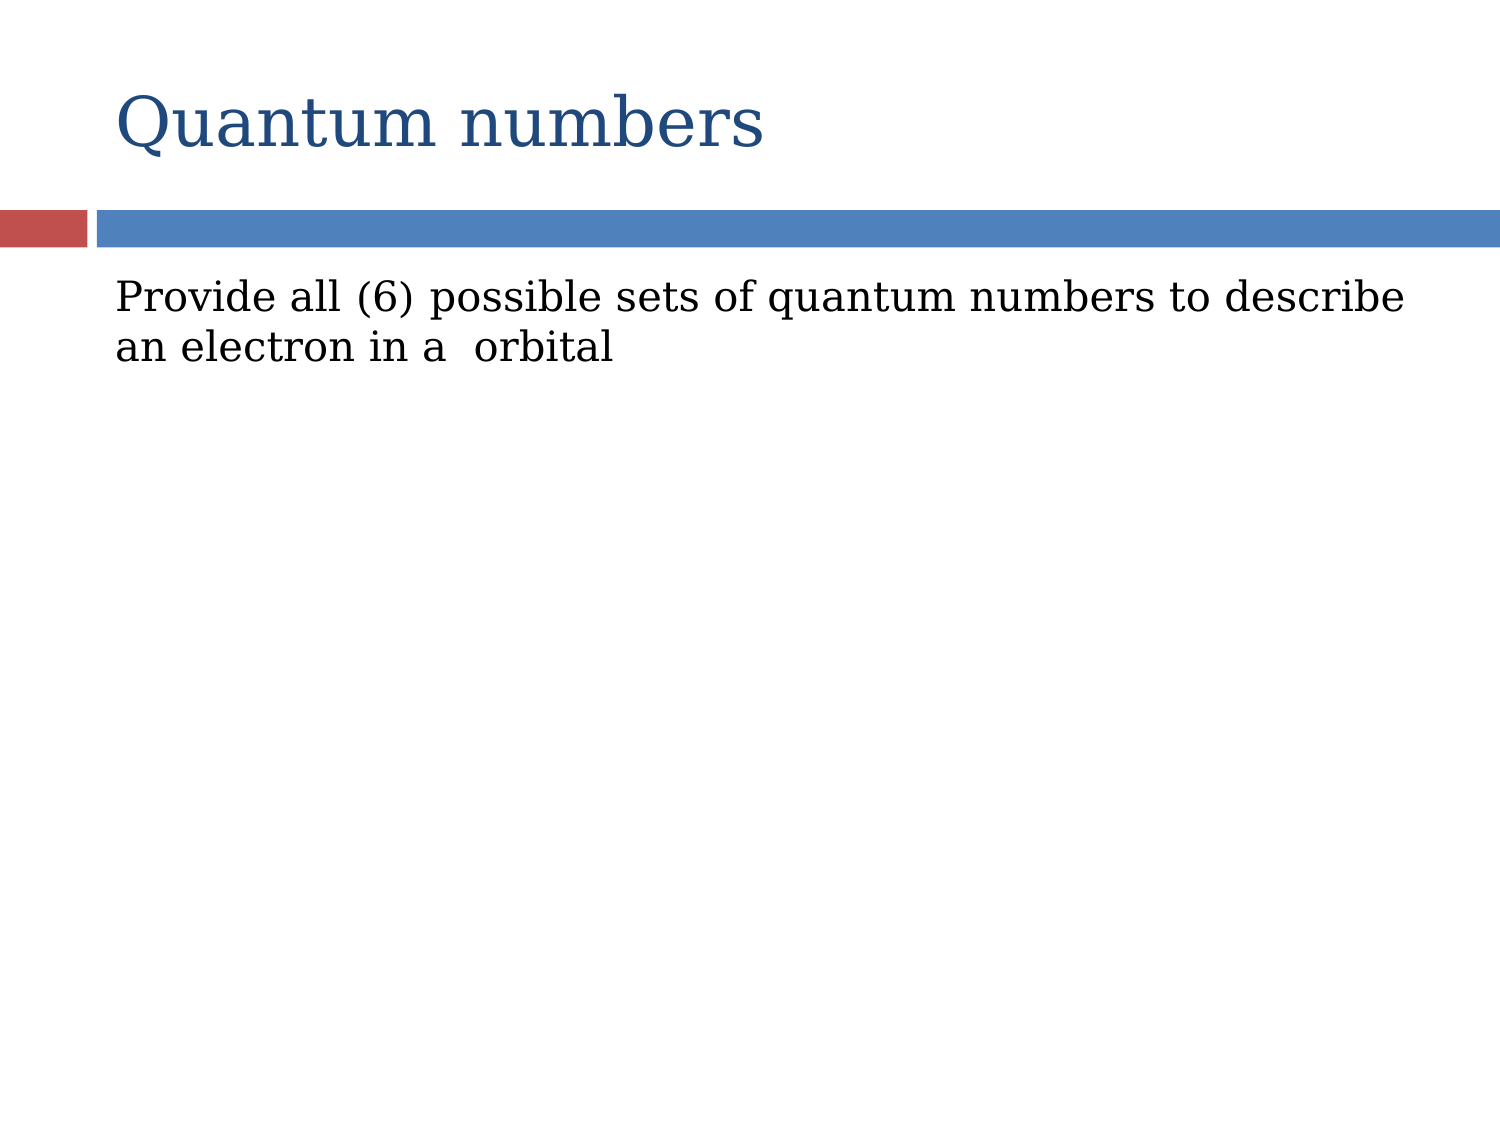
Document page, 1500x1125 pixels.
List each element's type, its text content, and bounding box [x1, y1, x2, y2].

title Quantum numbers [100, 37, 1438, 200]
